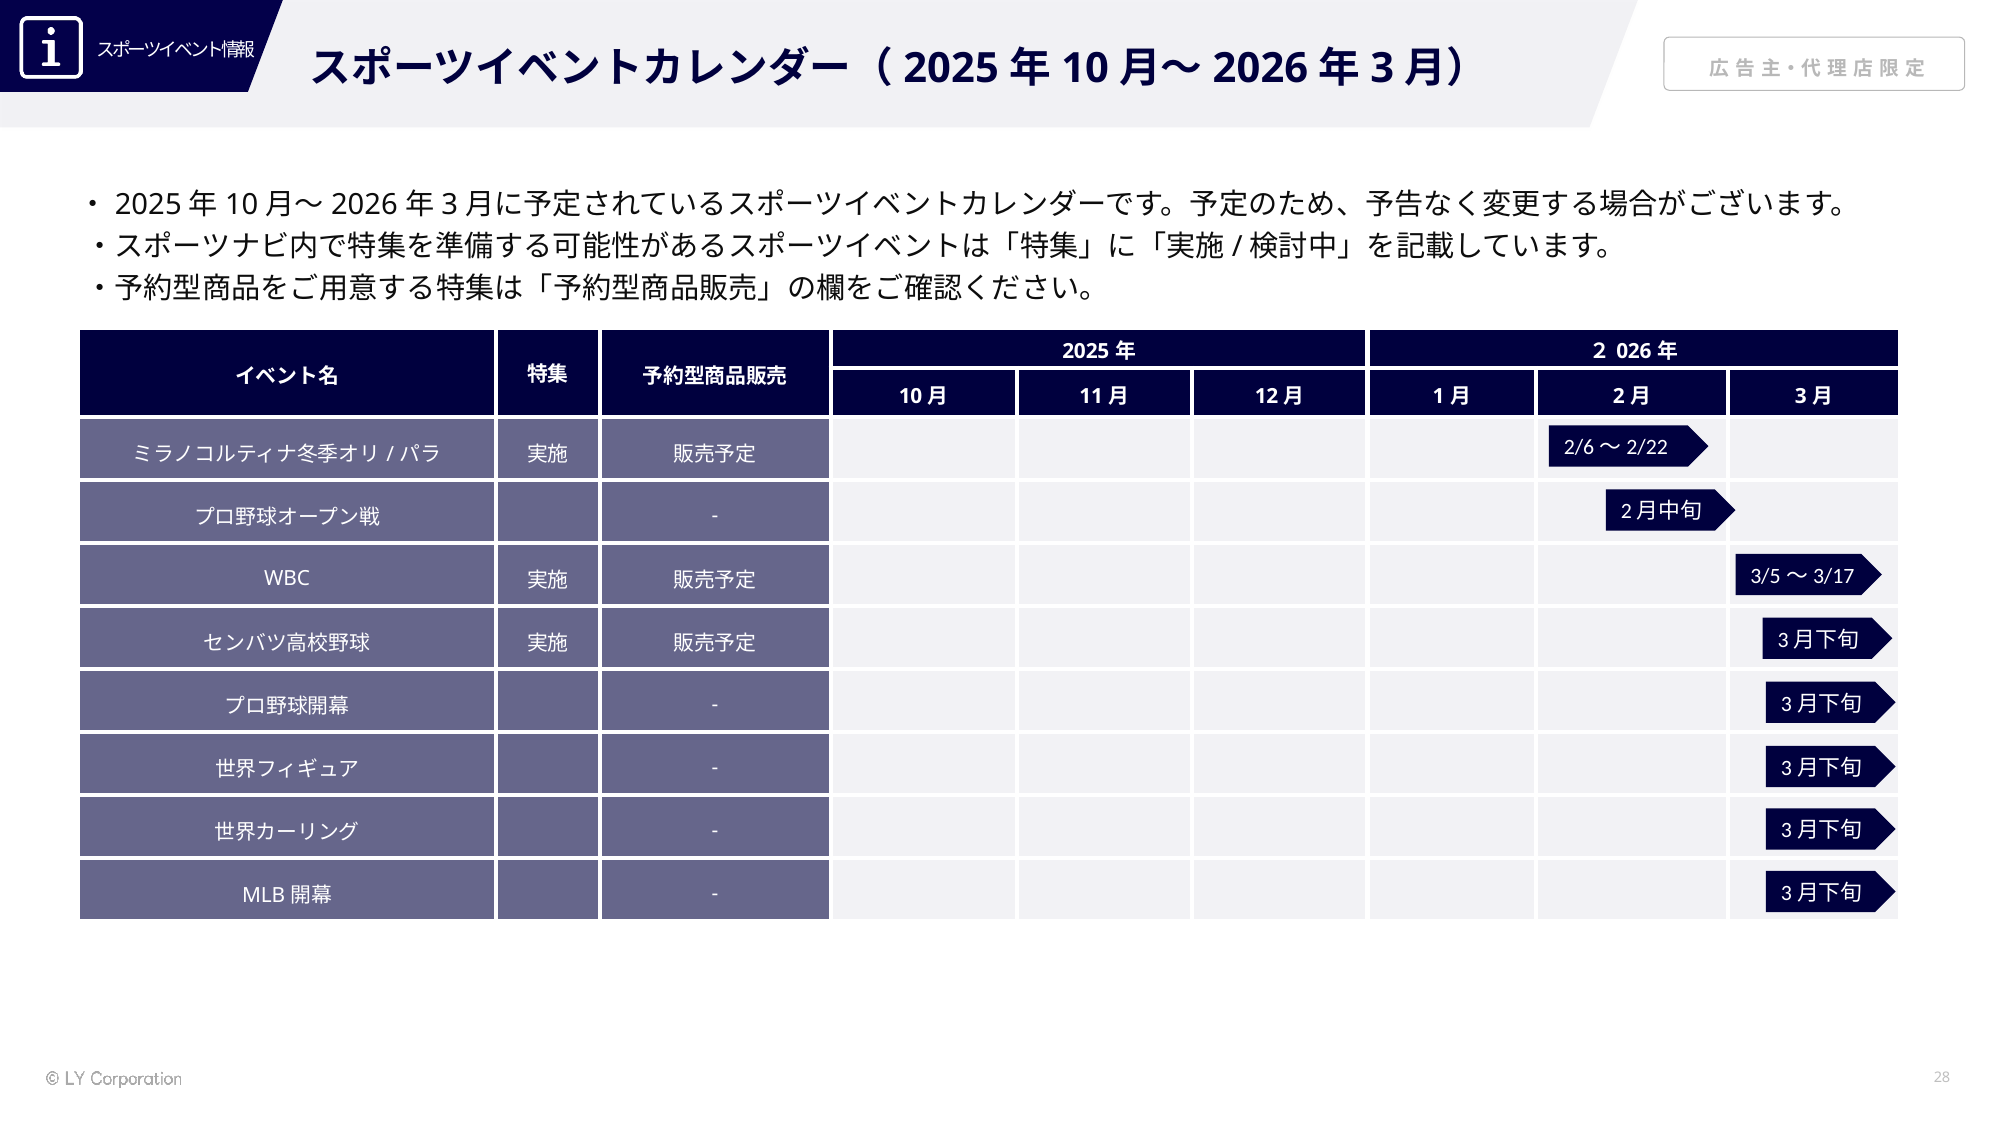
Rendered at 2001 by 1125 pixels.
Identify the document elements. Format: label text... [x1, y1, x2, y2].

table_header 2025年 [833, 330, 1365, 366]
table_cell [833, 734, 1015, 793]
table_cell 実施 [498, 419, 598, 478]
table_cell [1730, 419, 1898, 478]
text_box 3月下旬 [1765, 870, 1896, 913]
table_cell [498, 734, 598, 793]
table_cell [1194, 545, 1365, 604]
table_cell [1019, 860, 1190, 919]
text_box 2/6〜2/22 [1548, 425, 1709, 467]
table_cell [1538, 671, 1726, 730]
table_cell [1370, 419, 1534, 478]
table_cell [1370, 797, 1534, 856]
text_box 3月下旬 [1765, 745, 1896, 788]
table_cell [1538, 860, 1726, 919]
table_cell [1730, 671, 1898, 730]
text_box 2月中旬 [1605, 489, 1736, 531]
table_cell 実施 [498, 608, 598, 667]
table_cell [498, 671, 598, 730]
table_cell [1194, 797, 1365, 856]
table_cell 3月 [1730, 370, 1898, 415]
table_cell [833, 608, 1015, 667]
table_cell [1730, 482, 1898, 541]
table_cell プロ野球オープン戦 [80, 482, 494, 541]
table_cell [1194, 608, 1365, 667]
table_header 特集 [498, 330, 598, 415]
table_cell [1538, 545, 1726, 604]
table_cell [1194, 860, 1365, 919]
table_cell [833, 671, 1015, 730]
table_cell [1370, 734, 1534, 793]
table_cell 1月 [1370, 370, 1534, 415]
table_cell 販売予定 [602, 419, 829, 478]
text_box 3月下旬 [1762, 617, 1893, 659]
table_cell [1194, 482, 1365, 541]
text_box 3月下旬 [1765, 681, 1896, 723]
table_cell 2月 [1538, 370, 1726, 415]
table_cell [833, 482, 1015, 541]
table_cell WBC [80, 545, 494, 604]
table_cell 世界カーリング [80, 797, 494, 856]
table_cell [498, 482, 598, 541]
table_cell [833, 860, 1015, 919]
table_cell - [602, 734, 829, 793]
table_cell [1538, 482, 1726, 541]
table_cell [1730, 860, 1898, 919]
table_cell [1019, 608, 1190, 667]
table_cell 11月 [1019, 370, 1190, 415]
table_cell [1538, 419, 1726, 478]
text_box ・2025年10月～2026年3月に予定されているスポーツイベントカレンダーです。予定のため、予告なく変更する場合がございます。 ・スポーツナビ内で特集を準備する可能性があるスポーツイベントは「特集」に「実施/検討中」を記載しています。 ・予約型商品をご用意する特集は「予約型商品販売」の欄をご確認ください。 [78, 178, 1922, 305]
table_cell センバツ高校野球 [80, 608, 494, 667]
text_box 3月下旬 [1765, 808, 1896, 850]
table_cell [1730, 545, 1898, 604]
table_cell [1370, 545, 1534, 604]
table_cell MLB開幕 [80, 860, 494, 919]
picture [46, 1071, 181, 1088]
table_cell - [602, 797, 829, 856]
table_cell [1019, 797, 1190, 856]
table_cell - [602, 860, 829, 919]
table_cell プロ野球開幕 [80, 671, 494, 730]
table_cell [833, 545, 1015, 604]
table_cell [1019, 545, 1190, 604]
table_cell [1730, 608, 1898, 667]
table_cell [1194, 734, 1365, 793]
text_box 3/5〜3/17 [1735, 553, 1882, 596]
table_cell 世界フィギュア [80, 734, 494, 793]
picture [9, 5, 92, 87]
table_cell [1370, 608, 1534, 667]
table_cell [498, 797, 598, 856]
table_cell 12月 [1194, 370, 1365, 415]
table_cell [1019, 671, 1190, 730]
list スポーツイベントカレンダー（2025年10月～2026年3月） [309, 41, 1645, 97]
table_cell [1370, 671, 1534, 730]
list スポーツイベント情報 [92, 13, 270, 81]
table_cell [1019, 482, 1190, 541]
table_cell [1538, 608, 1726, 667]
table_cell [1019, 419, 1190, 478]
table_cell [1730, 797, 1898, 856]
table_header ２026年 [1370, 330, 1898, 366]
table_cell [1370, 482, 1534, 541]
table_cell [1538, 797, 1726, 856]
table_cell [1019, 734, 1190, 793]
table_header イベント名 [80, 330, 494, 415]
table_cell 実施 [498, 545, 598, 604]
table_cell 販売予定 [602, 545, 829, 604]
table_cell [1730, 734, 1898, 793]
table_cell [1538, 734, 1726, 793]
table_cell 販売予定 [602, 608, 829, 667]
table_cell [1194, 671, 1365, 730]
table_cell [1370, 860, 1534, 919]
table_header 予約型商品販売 [602, 330, 829, 415]
table_cell [1194, 419, 1365, 478]
table_cell - [602, 671, 829, 730]
table_cell ミラノコルティナ冬季オリ/パラ [80, 419, 494, 478]
table_cell 10月 [833, 370, 1015, 415]
table_cell [833, 419, 1015, 478]
table_cell - [602, 482, 829, 541]
table_cell [498, 860, 598, 919]
table_cell [833, 797, 1015, 856]
